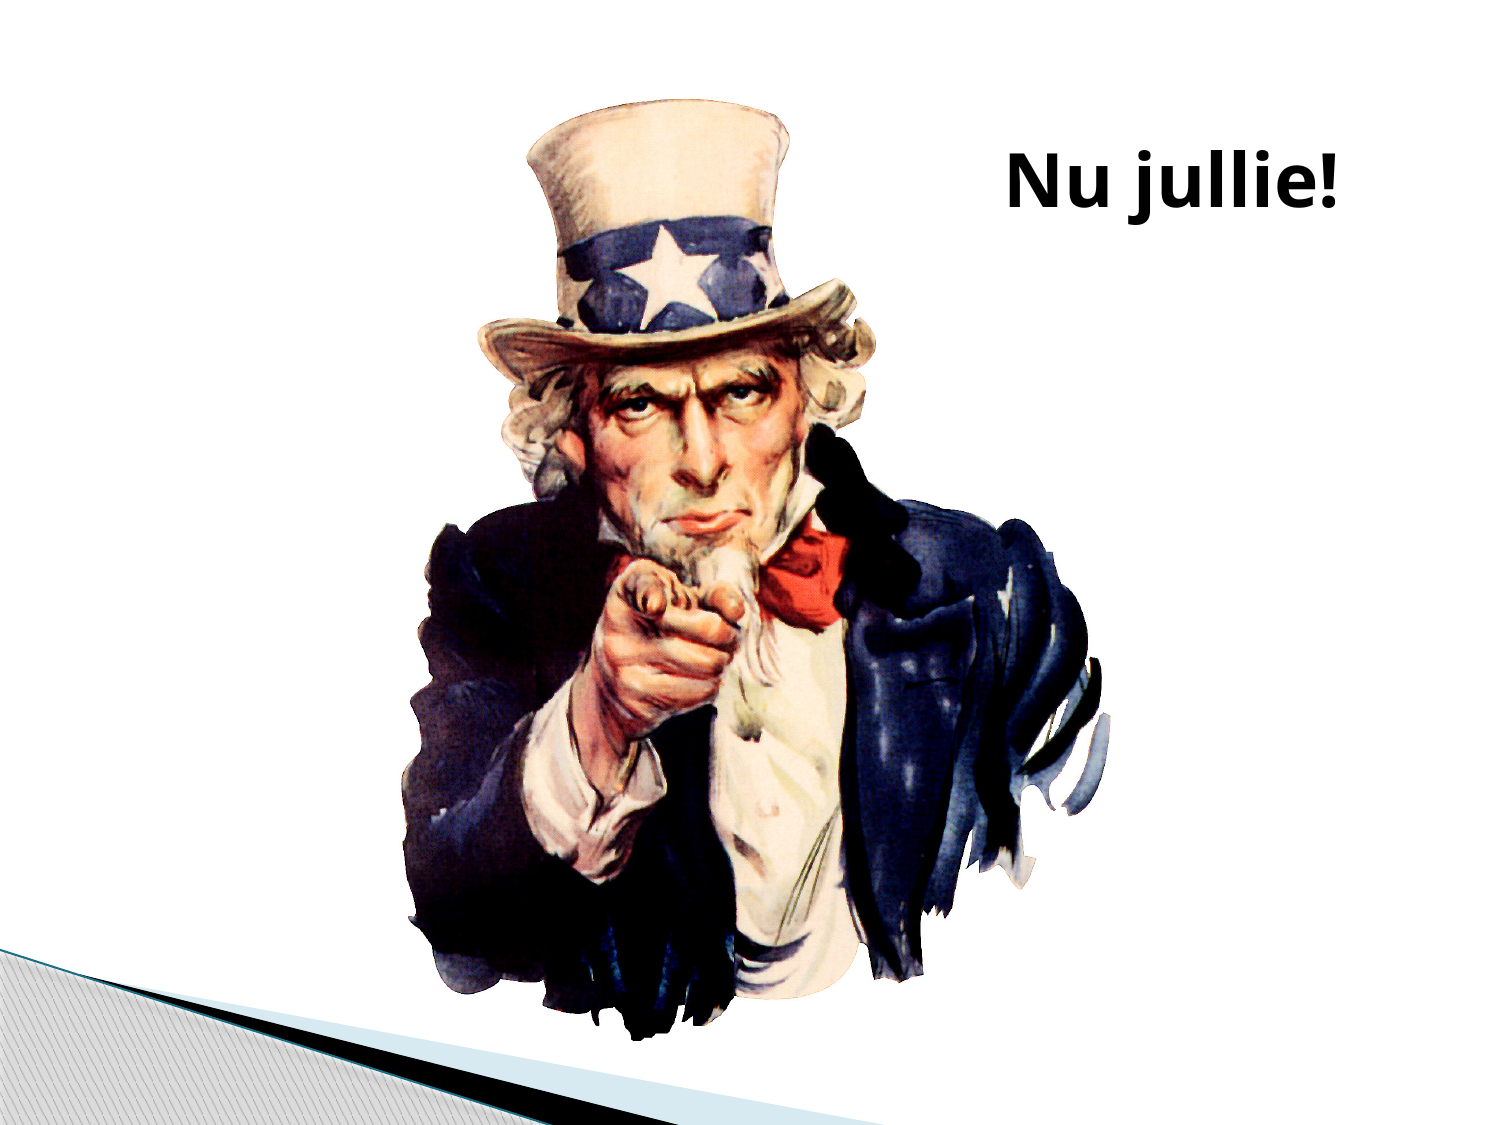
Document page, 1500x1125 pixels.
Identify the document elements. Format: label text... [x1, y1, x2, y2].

list Nu jullie! [1128, 125, 1412, 256]
picture [389, 77, 1123, 1065]
